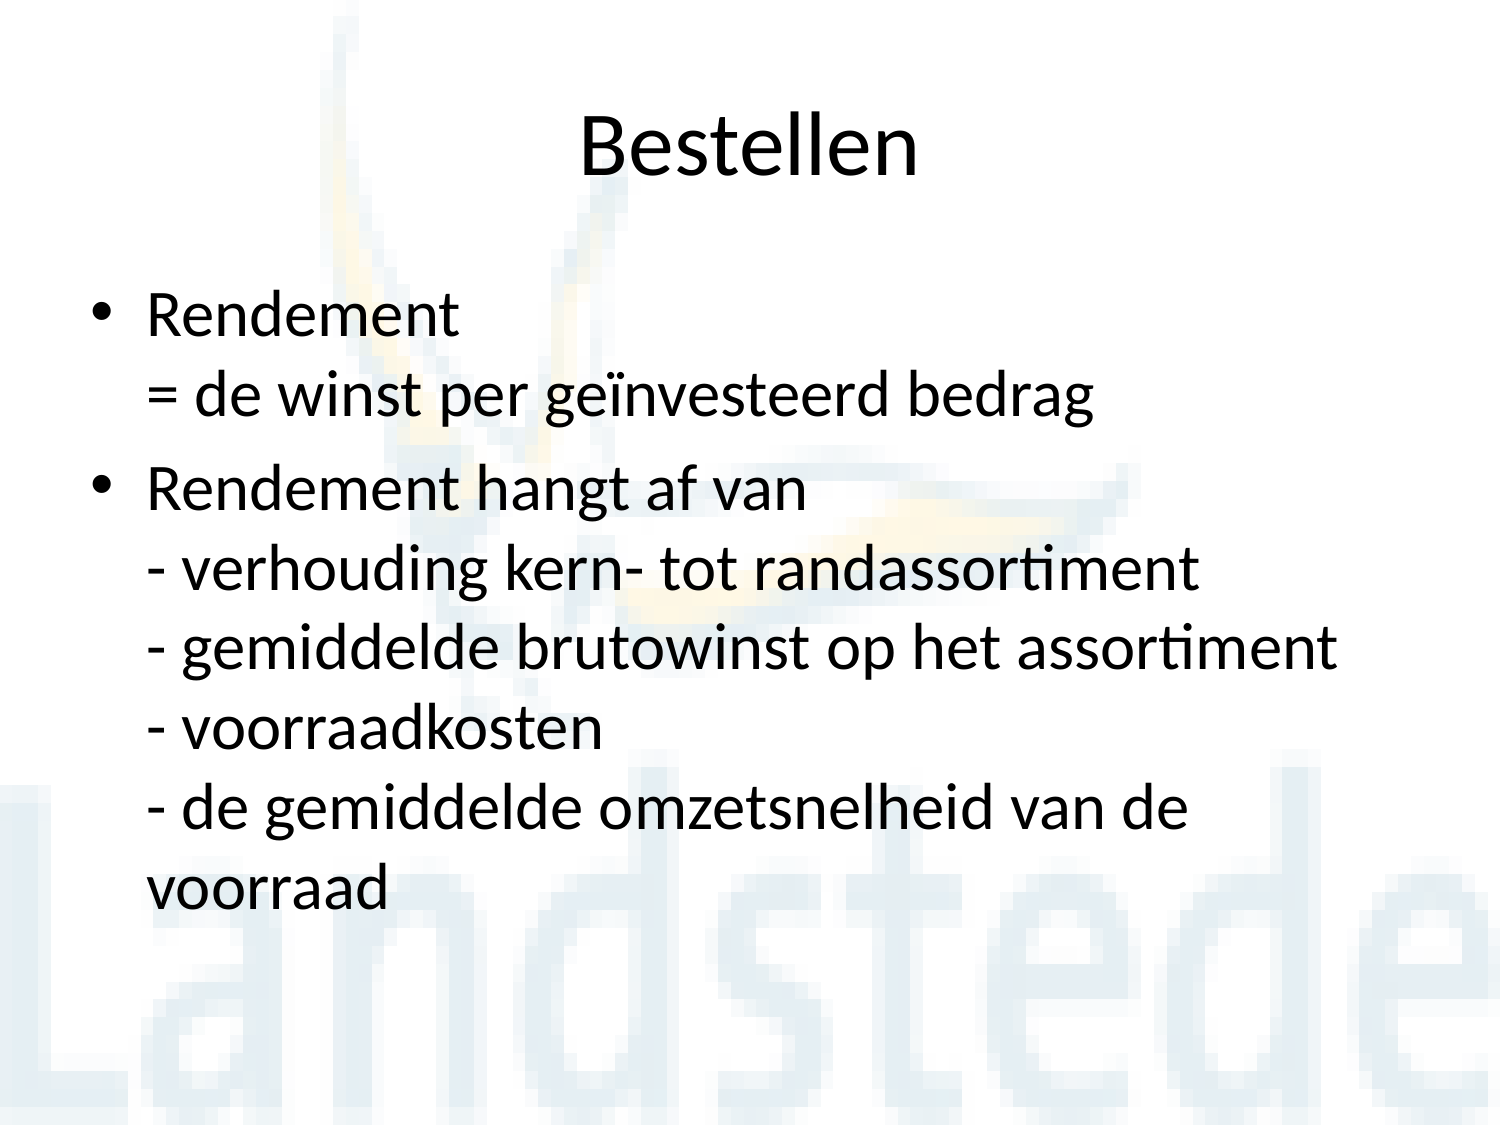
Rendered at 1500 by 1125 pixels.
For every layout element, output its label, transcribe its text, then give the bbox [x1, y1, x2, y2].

title Bestellen [75, 45, 1425, 233]
list Rendement = de winst per geïnvesteerd bedrag Rendement hangt af van - verhouding kern- tot randassortiment - gemiddelde brutowinst op het assortiment - voorraadkosten - de gemiddelde omzetsnelheid van de voorraad [75, 262, 1425, 1005]
